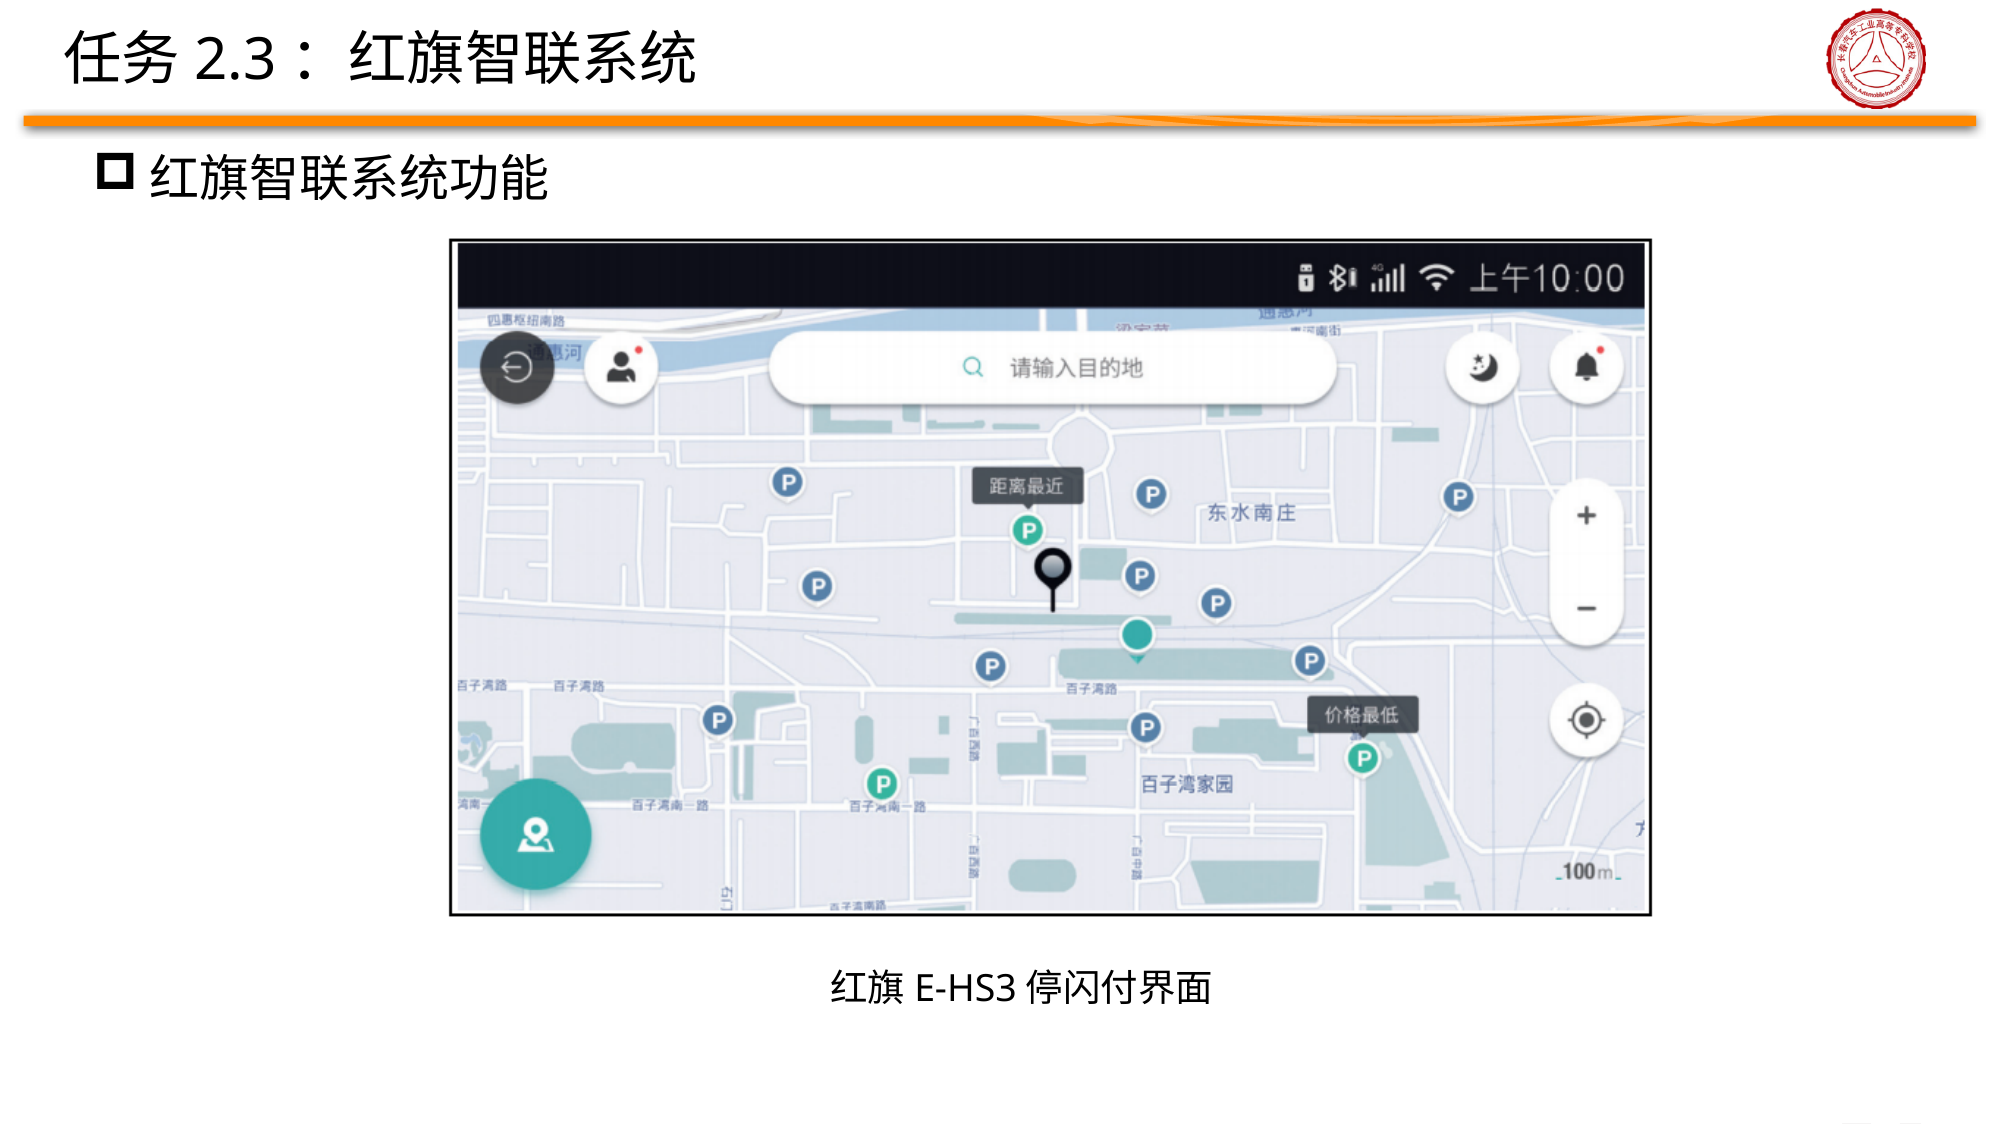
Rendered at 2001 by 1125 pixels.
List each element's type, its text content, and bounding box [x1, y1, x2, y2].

picture [442, 233, 1661, 921]
picture [1826, 8, 1926, 109]
text_box 红旗E-HS3停闪付界面 [583, 956, 1417, 1017]
text_box 红旗智联系统功能 [78, 146, 1160, 271]
title 任务2.3：红旗智联系统 [49, 21, 1557, 121]
